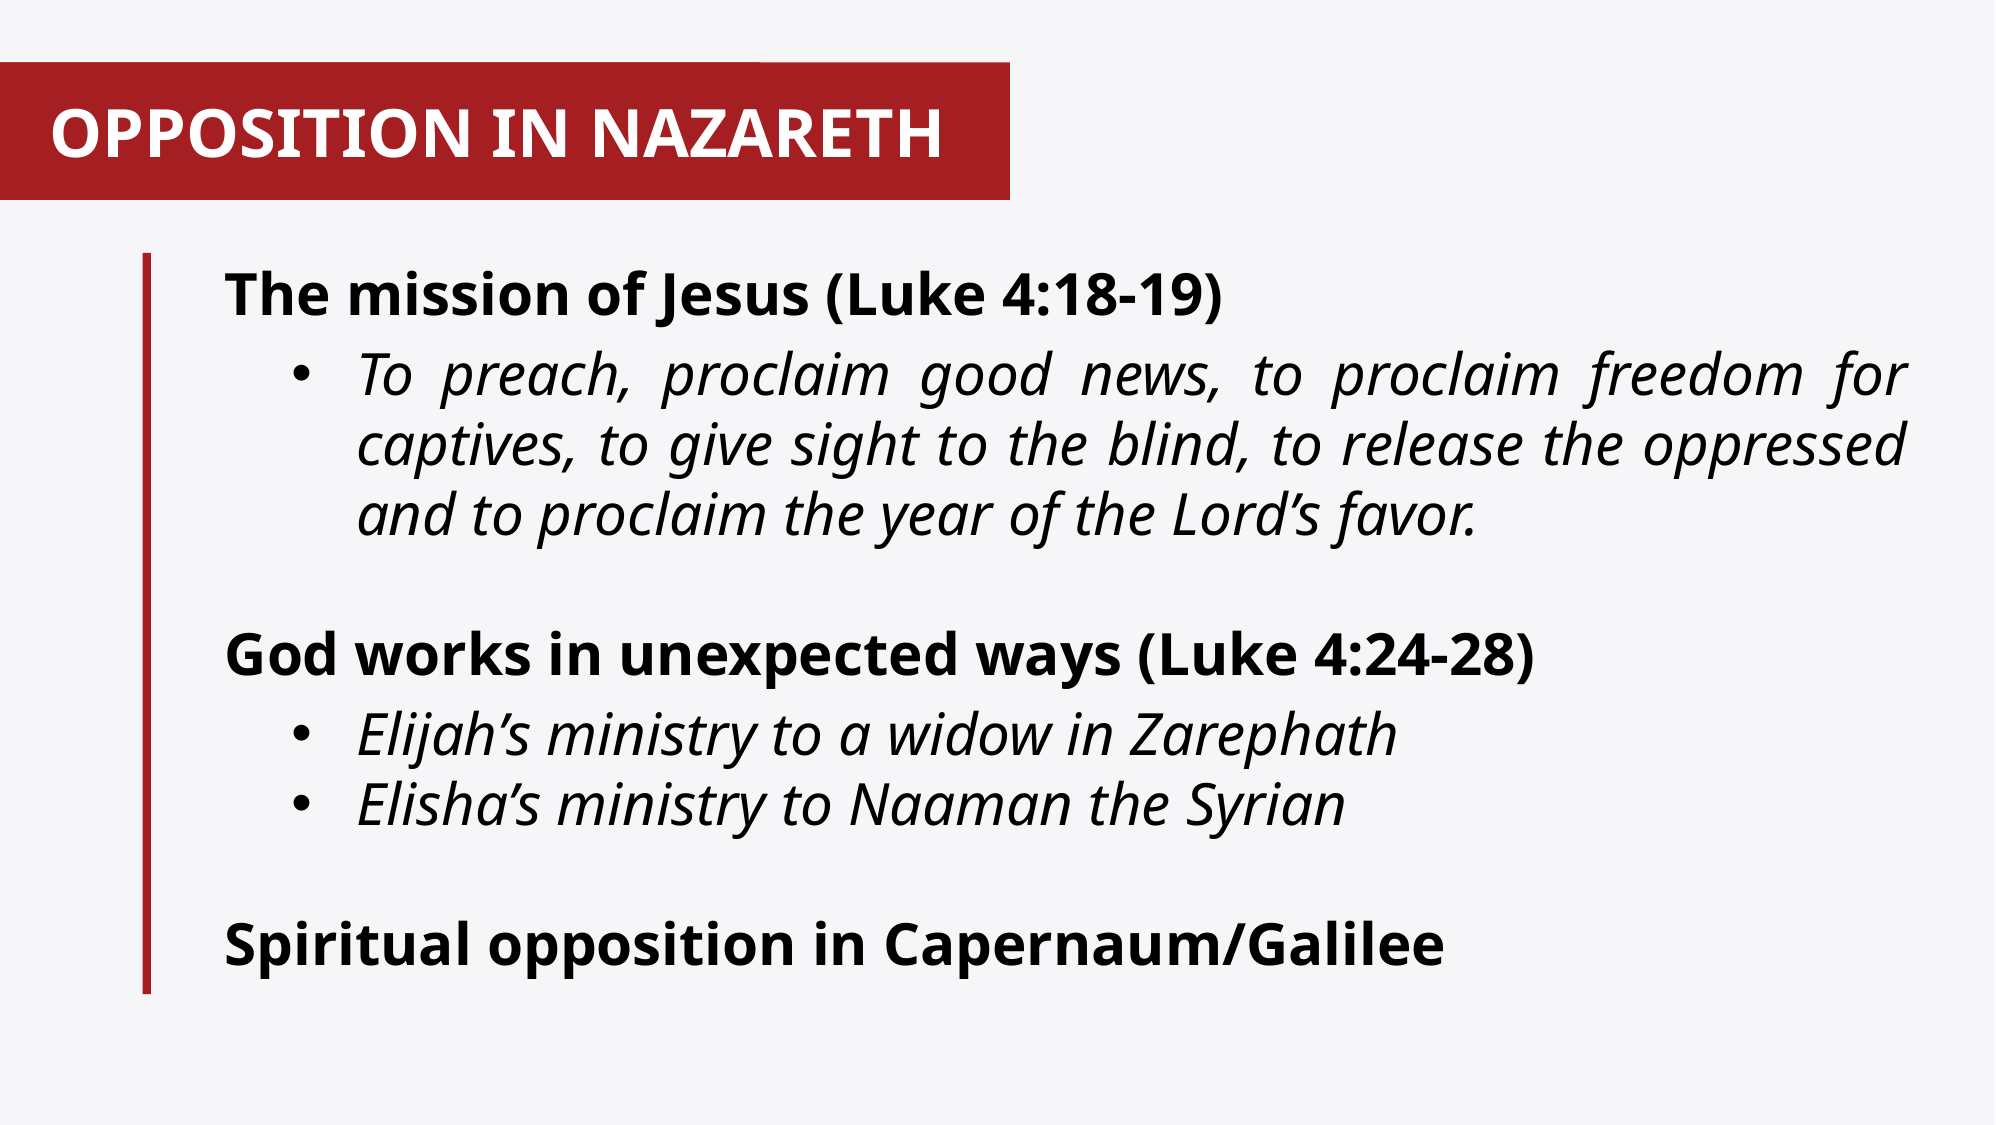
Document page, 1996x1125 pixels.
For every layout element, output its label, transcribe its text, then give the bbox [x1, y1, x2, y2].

text_box The mission of Jesus (Luke 4:18-19) To preach, proclaim good news, to proclaim freedom for captives, to give sight to the blind, to release the oppressed and to proclaim the year of the Lord’s favor. God works in unexpected ways (Luke 4:24-28) Elijah’s ministry to a widow in Zarephath Elisha’s ministry to Naaman the Syrian Spiritual opposition in Capernaum/Galilee [209, 249, 1923, 425]
title OPPOSITION IN NAZARETH [0, 62, 1010, 200]
